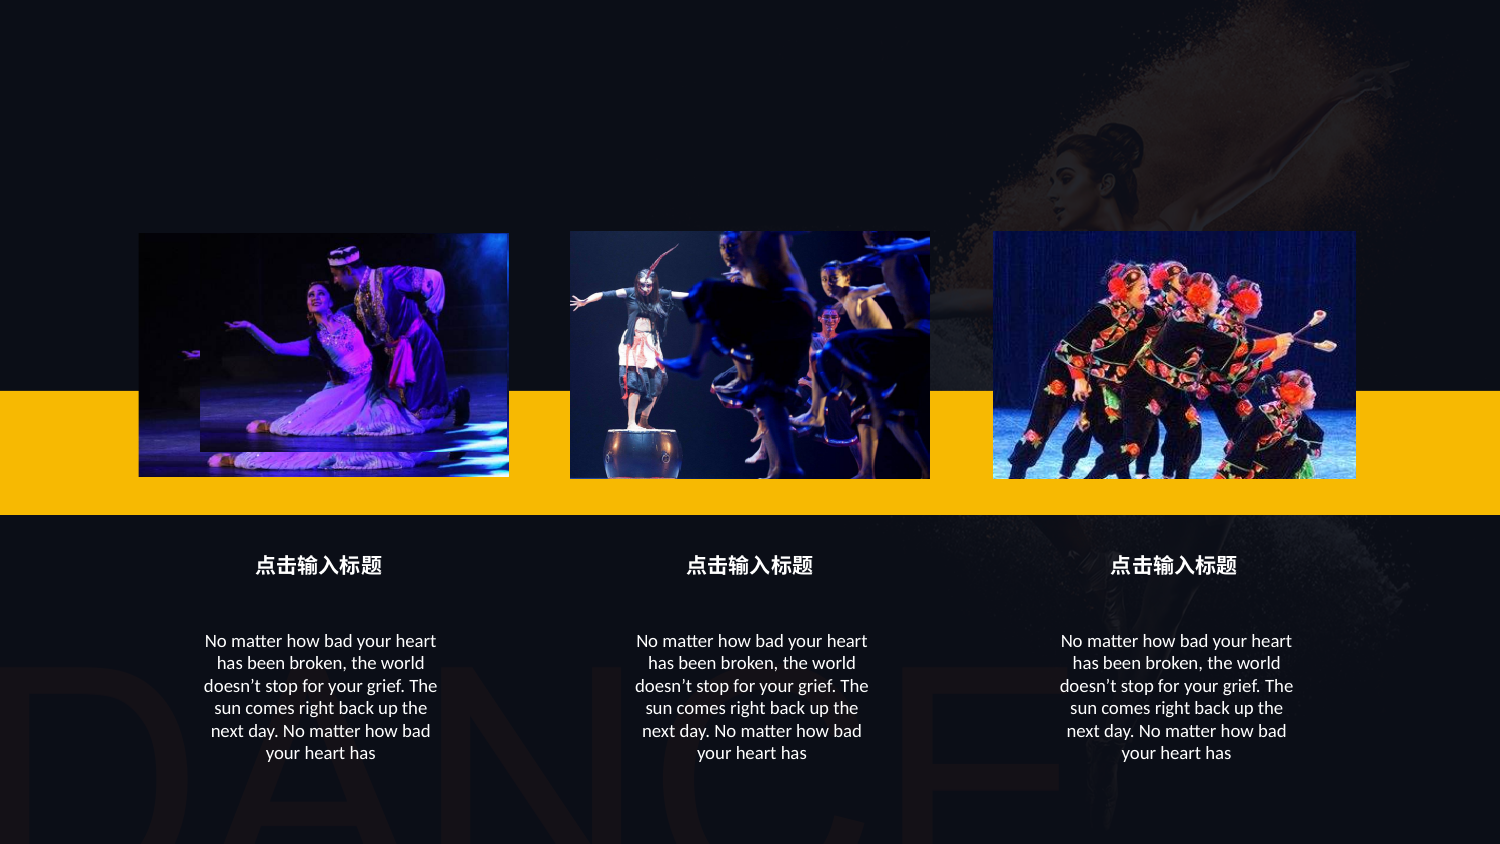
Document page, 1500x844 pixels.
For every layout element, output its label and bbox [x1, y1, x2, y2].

text_box [0, 390, 1500, 516]
text_box [185, 544, 456, 773]
picture [0, 516, 1500, 844]
text_box [1041, 544, 1312, 773]
text_box [616, 544, 887, 773]
picture [0, 0, 1500, 479]
